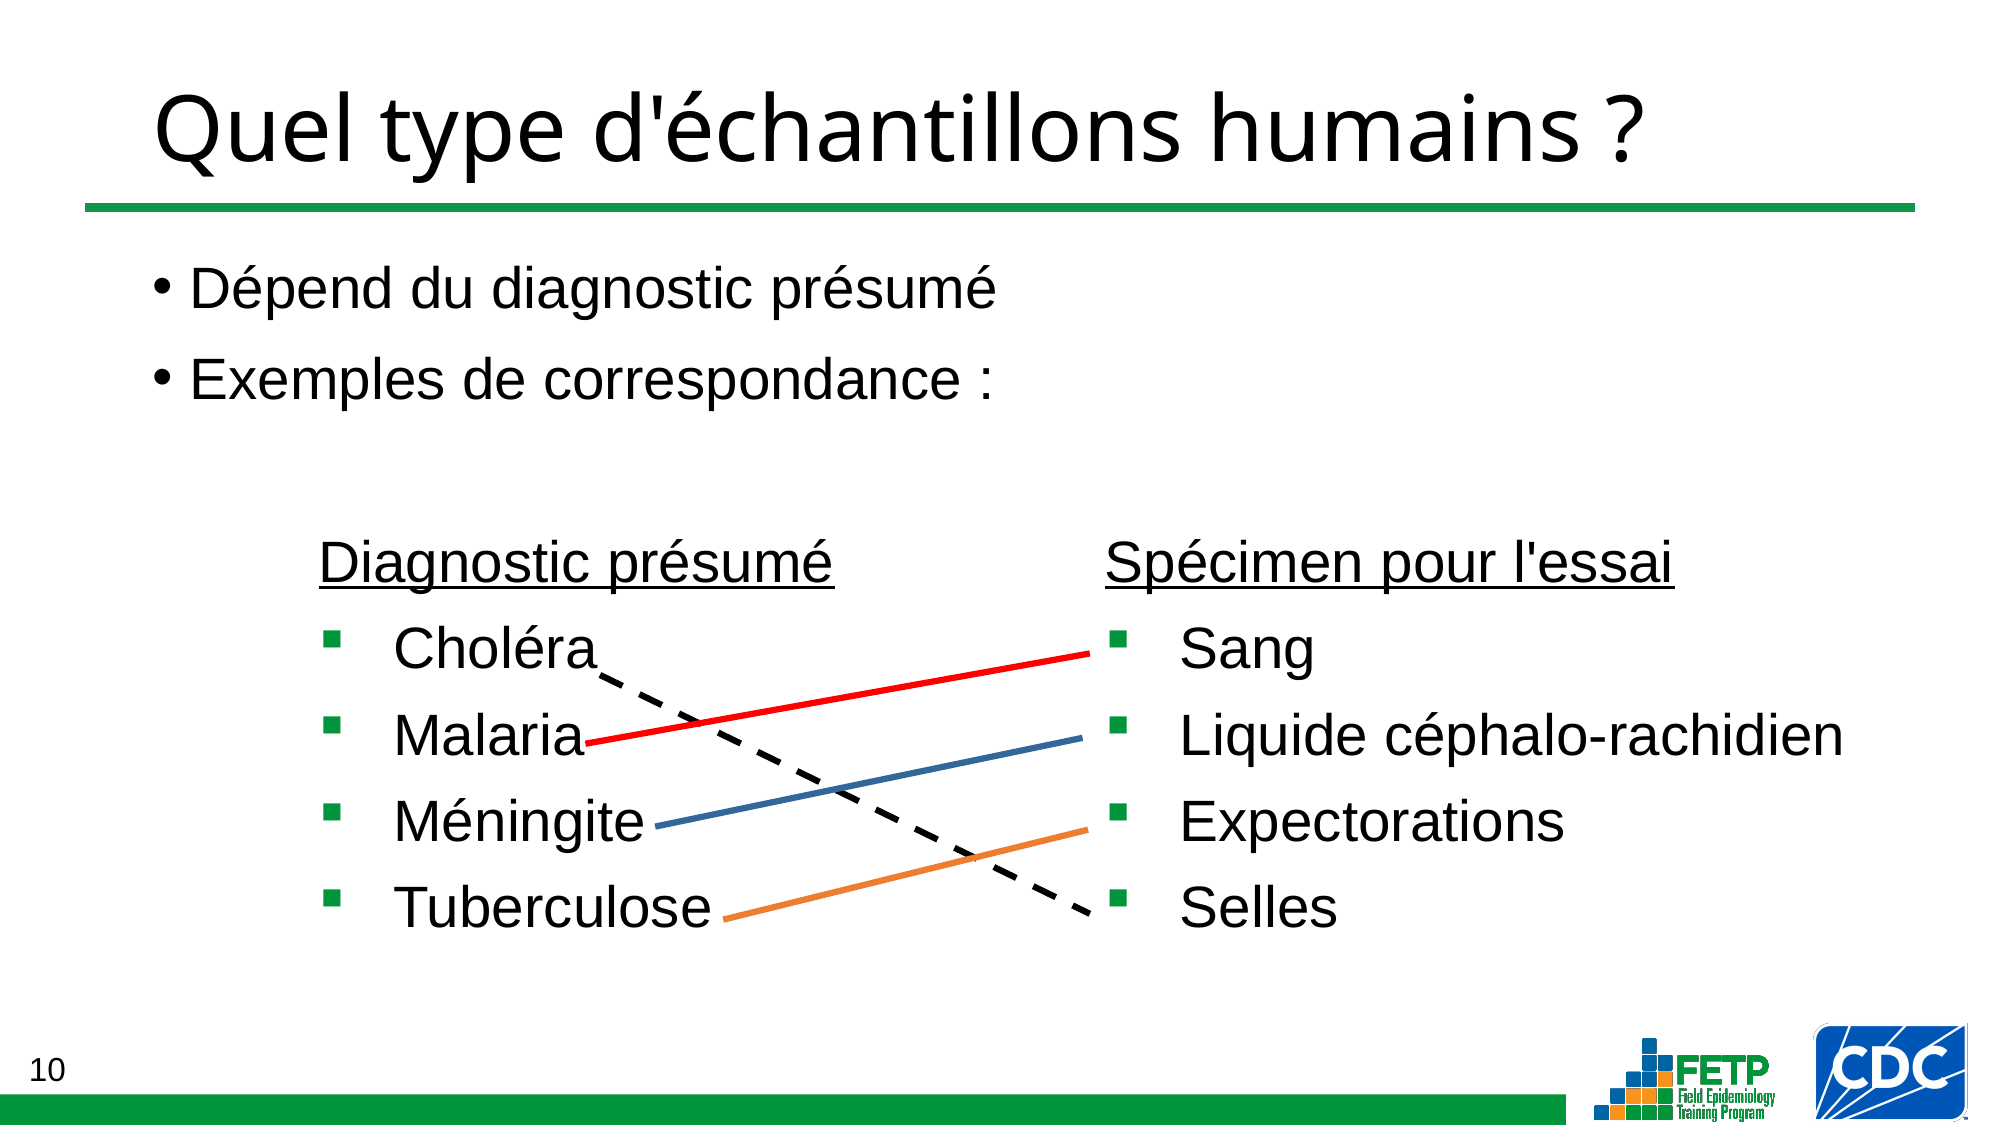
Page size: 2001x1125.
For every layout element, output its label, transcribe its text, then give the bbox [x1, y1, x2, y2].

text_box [1087, 751, 1091, 831]
title Quel type d'échantillons humains ? [137, 75, 1863, 207]
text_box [585, 653, 1091, 744]
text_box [722, 829, 1089, 920]
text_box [654, 737, 1083, 827]
picture [1594, 1038, 1775, 1122]
text_box Diagnostic présumé Choléra Malaria Méningite Tuberculose [303, 524, 891, 948]
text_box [599, 752, 717, 914]
text_box Spécimen pour l'essai Sang Liquide céphalo-rachidien Expectorations Selles [1089, 524, 1863, 948]
picture [1813, 1023, 1968, 1122]
list Dépend du diagnostic présumé Exemples de correspondance : [137, 242, 1863, 1004]
